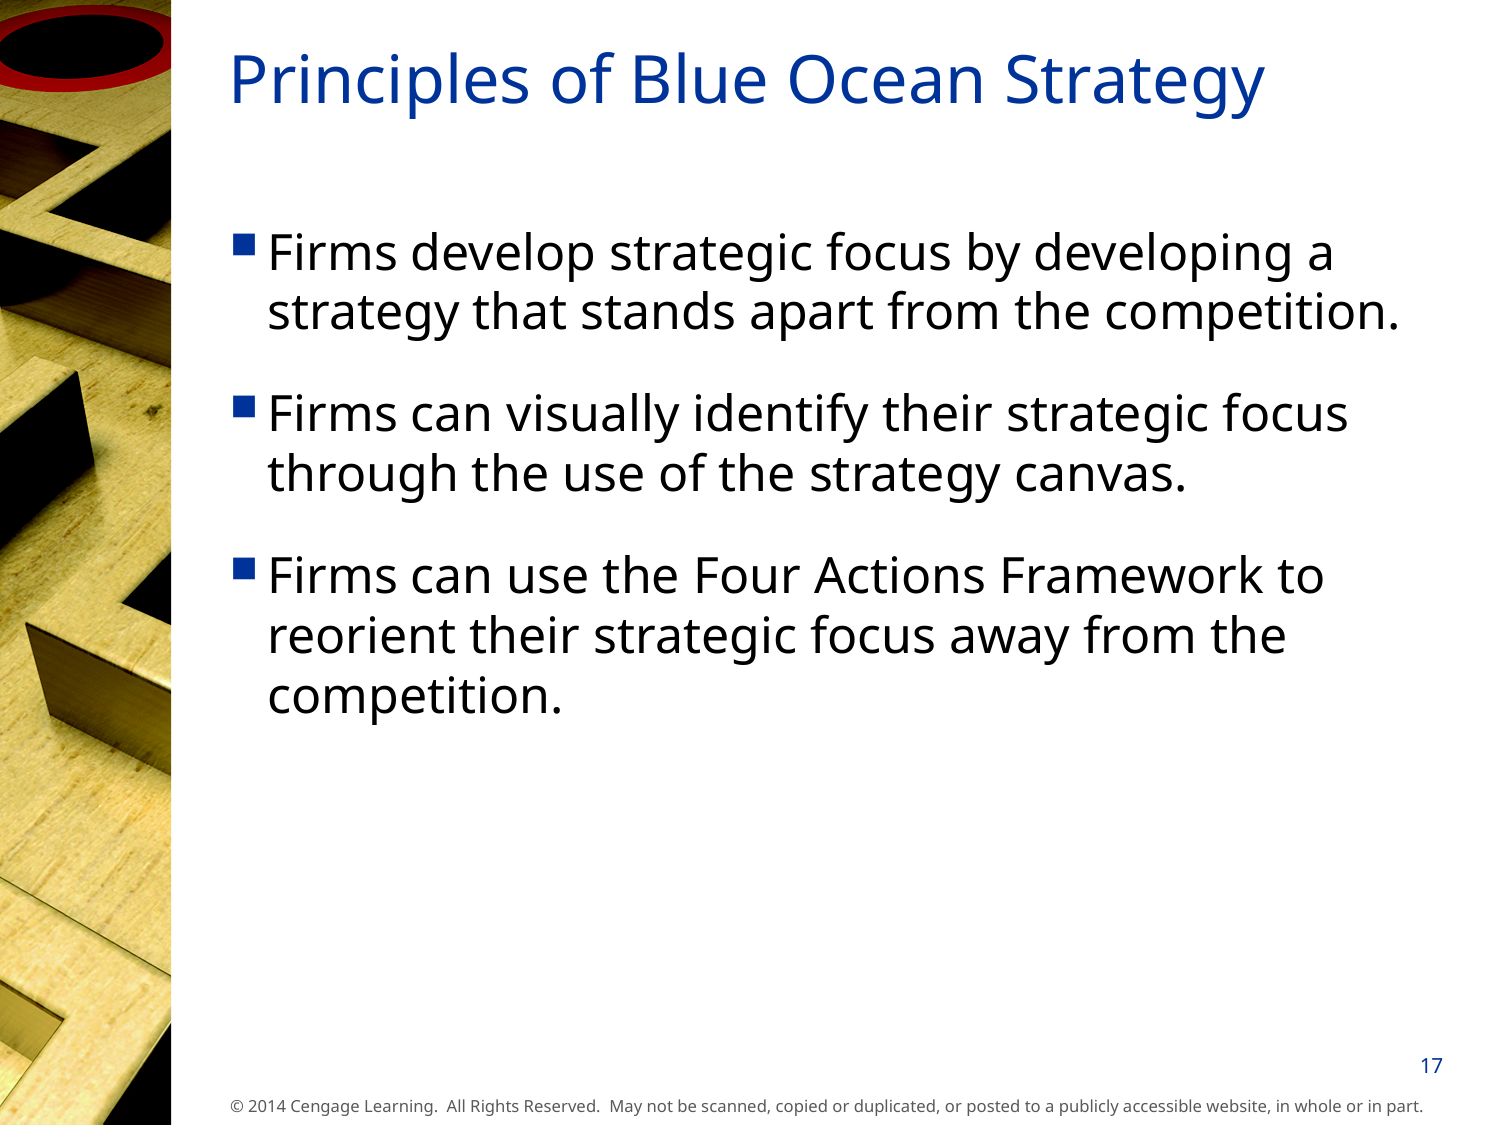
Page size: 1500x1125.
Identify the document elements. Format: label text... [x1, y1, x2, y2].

title Principles of Blue Ocean Strategy [213, 29, 1454, 213]
picture [0, 0, 172, 1125]
list Firms develop strategic focus by developing a strategy that stands apart from the competition. Firms can visually identify their strategic focus through the use of the strategy canvas. Firms can use the Four Actions Framework to reorient their strategic focus away from the competition. [215, 212, 1478, 981]
slide_number 17 [1386, 1037, 1478, 1097]
